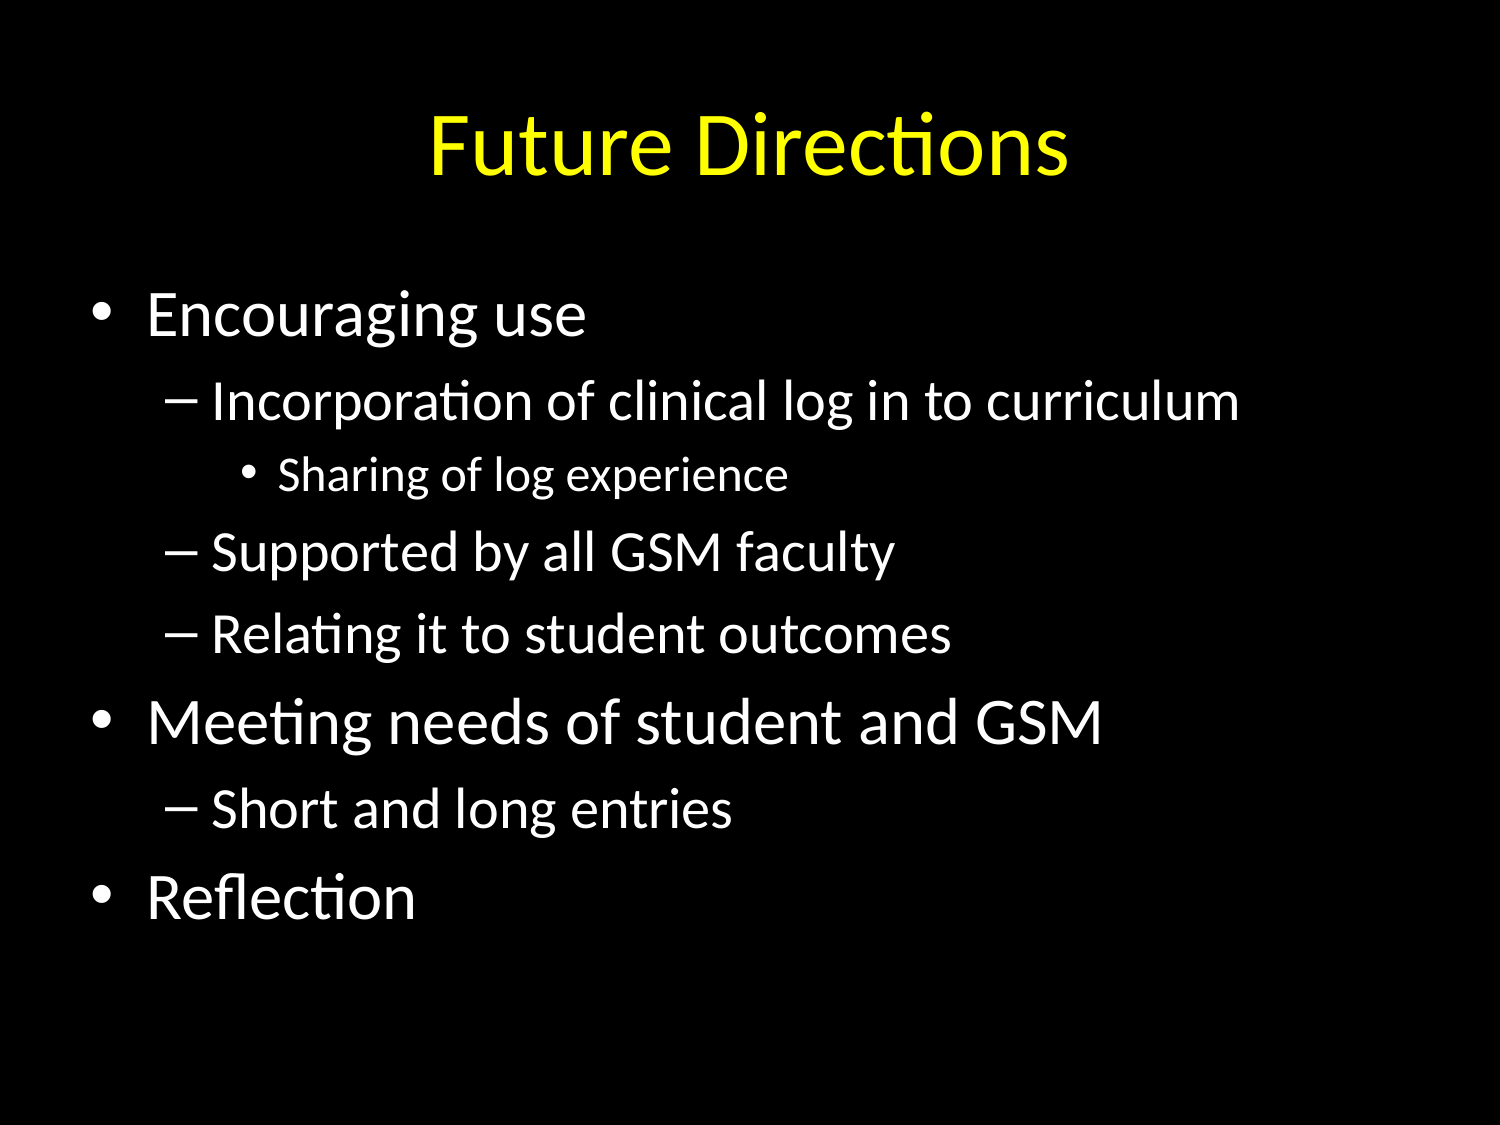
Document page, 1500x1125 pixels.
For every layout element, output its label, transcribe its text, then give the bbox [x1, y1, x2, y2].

title Future Directions [75, 45, 1425, 233]
list Encouraging use Incorporation of clinical log in to curriculum Sharing of log experience Supported by all GSM faculty Relating it to student outcomes Meeting needs of student and GSM Short and long entries Reflection [75, 262, 1425, 1005]
